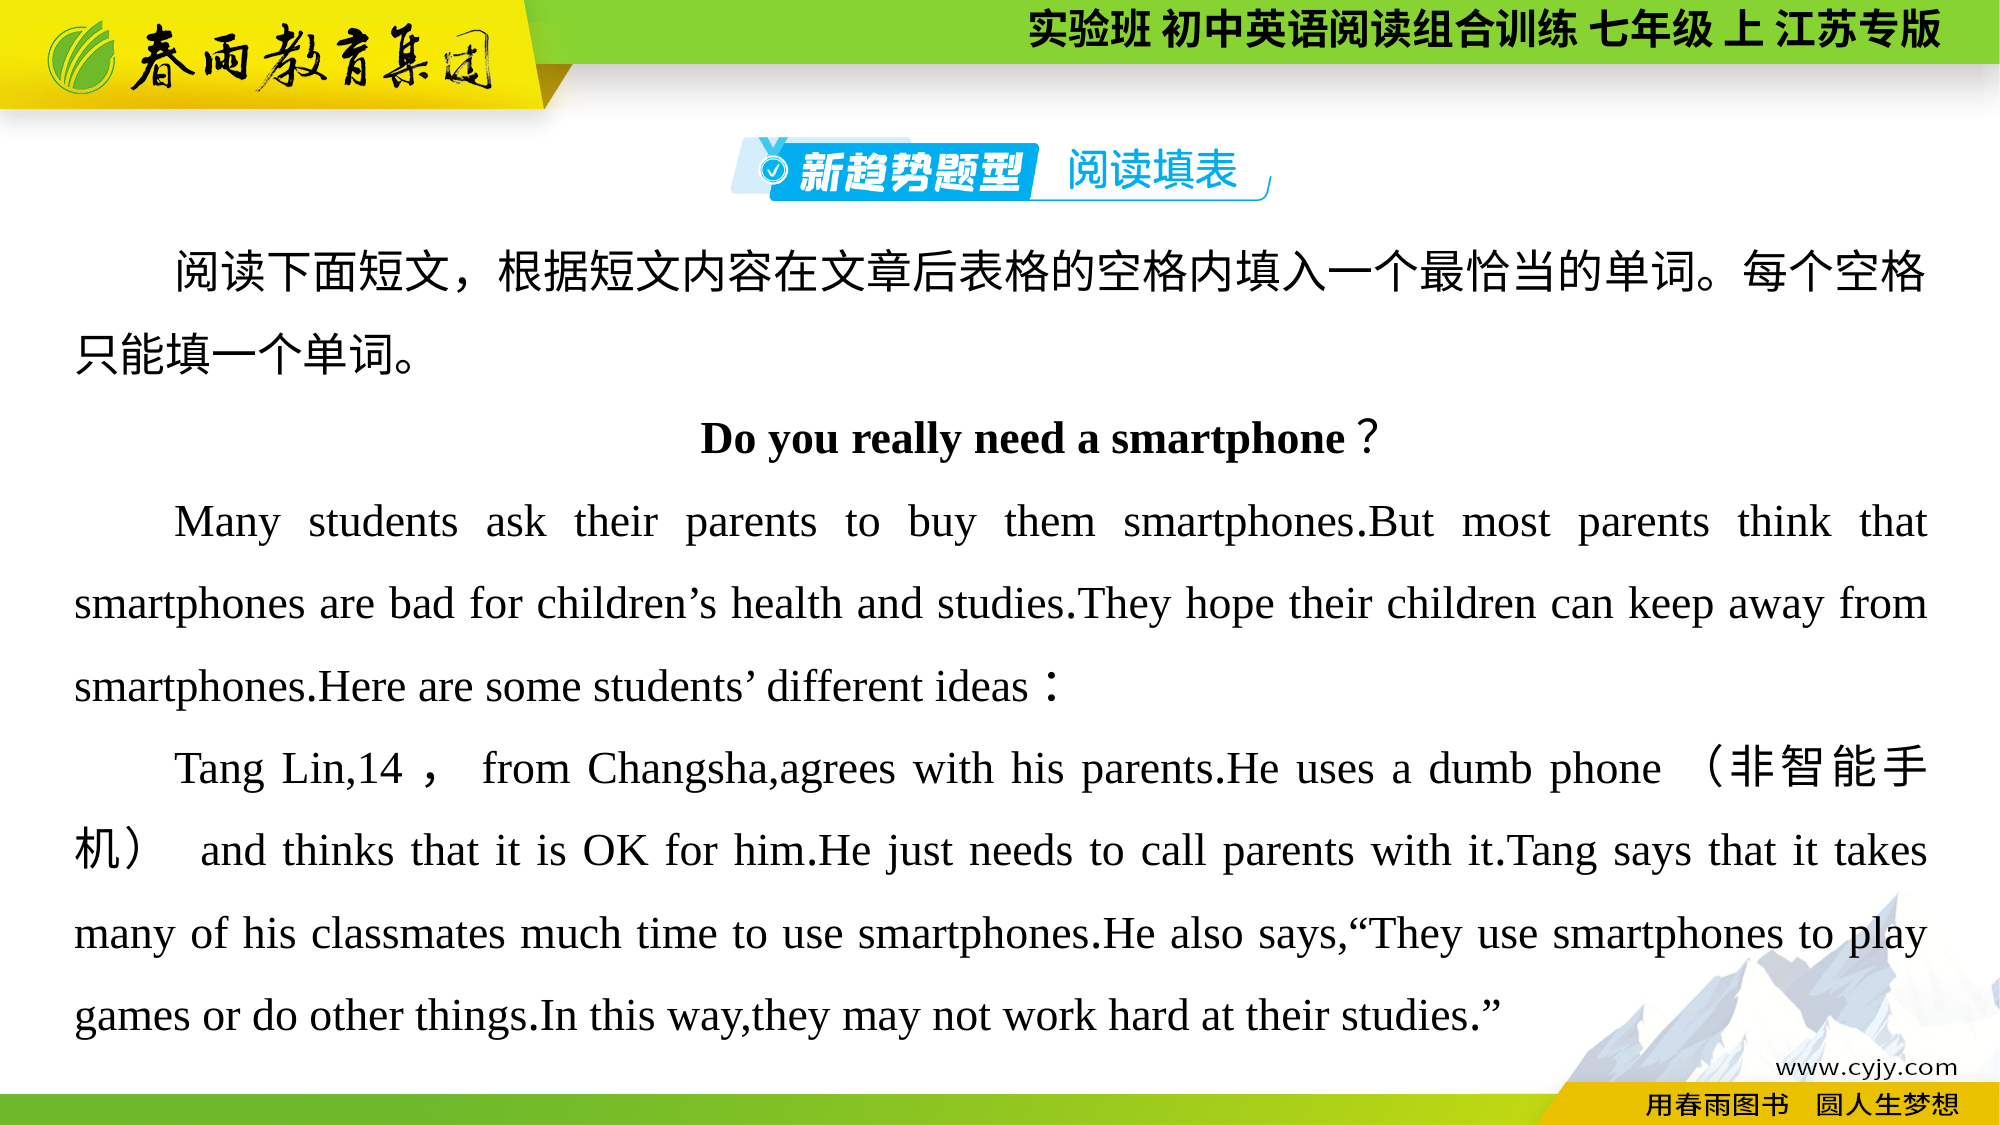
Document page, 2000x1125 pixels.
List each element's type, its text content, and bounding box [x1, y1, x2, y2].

text_box 阅读下面短文，根据短文内容在文章后表格的空格内填入一个最恰当的单词。每个空格只能填一个单词。 Do you really need a smartphone？ Many students ask their parents to buy them smartphones.But most parents think that smartphones are bad for children’s health and studies.They hope their children can keep away from smartphones.Here are some students’ different ideas： Tang Lin,14，from Changsha,agrees with his parents.He uses a dumb phone（非智能手机） and thinks that it is OK for him.He just needs to call parents with it.Tang says that it takes many of his classmates much time to use smartphones.He also says,“They use smartphones to play games or do other things.In this way,they may not work hard at their studies.” [59, 208, 1944, 1048]
picture [0, 0, 2000, 1125]
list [729, 133, 1273, 207]
